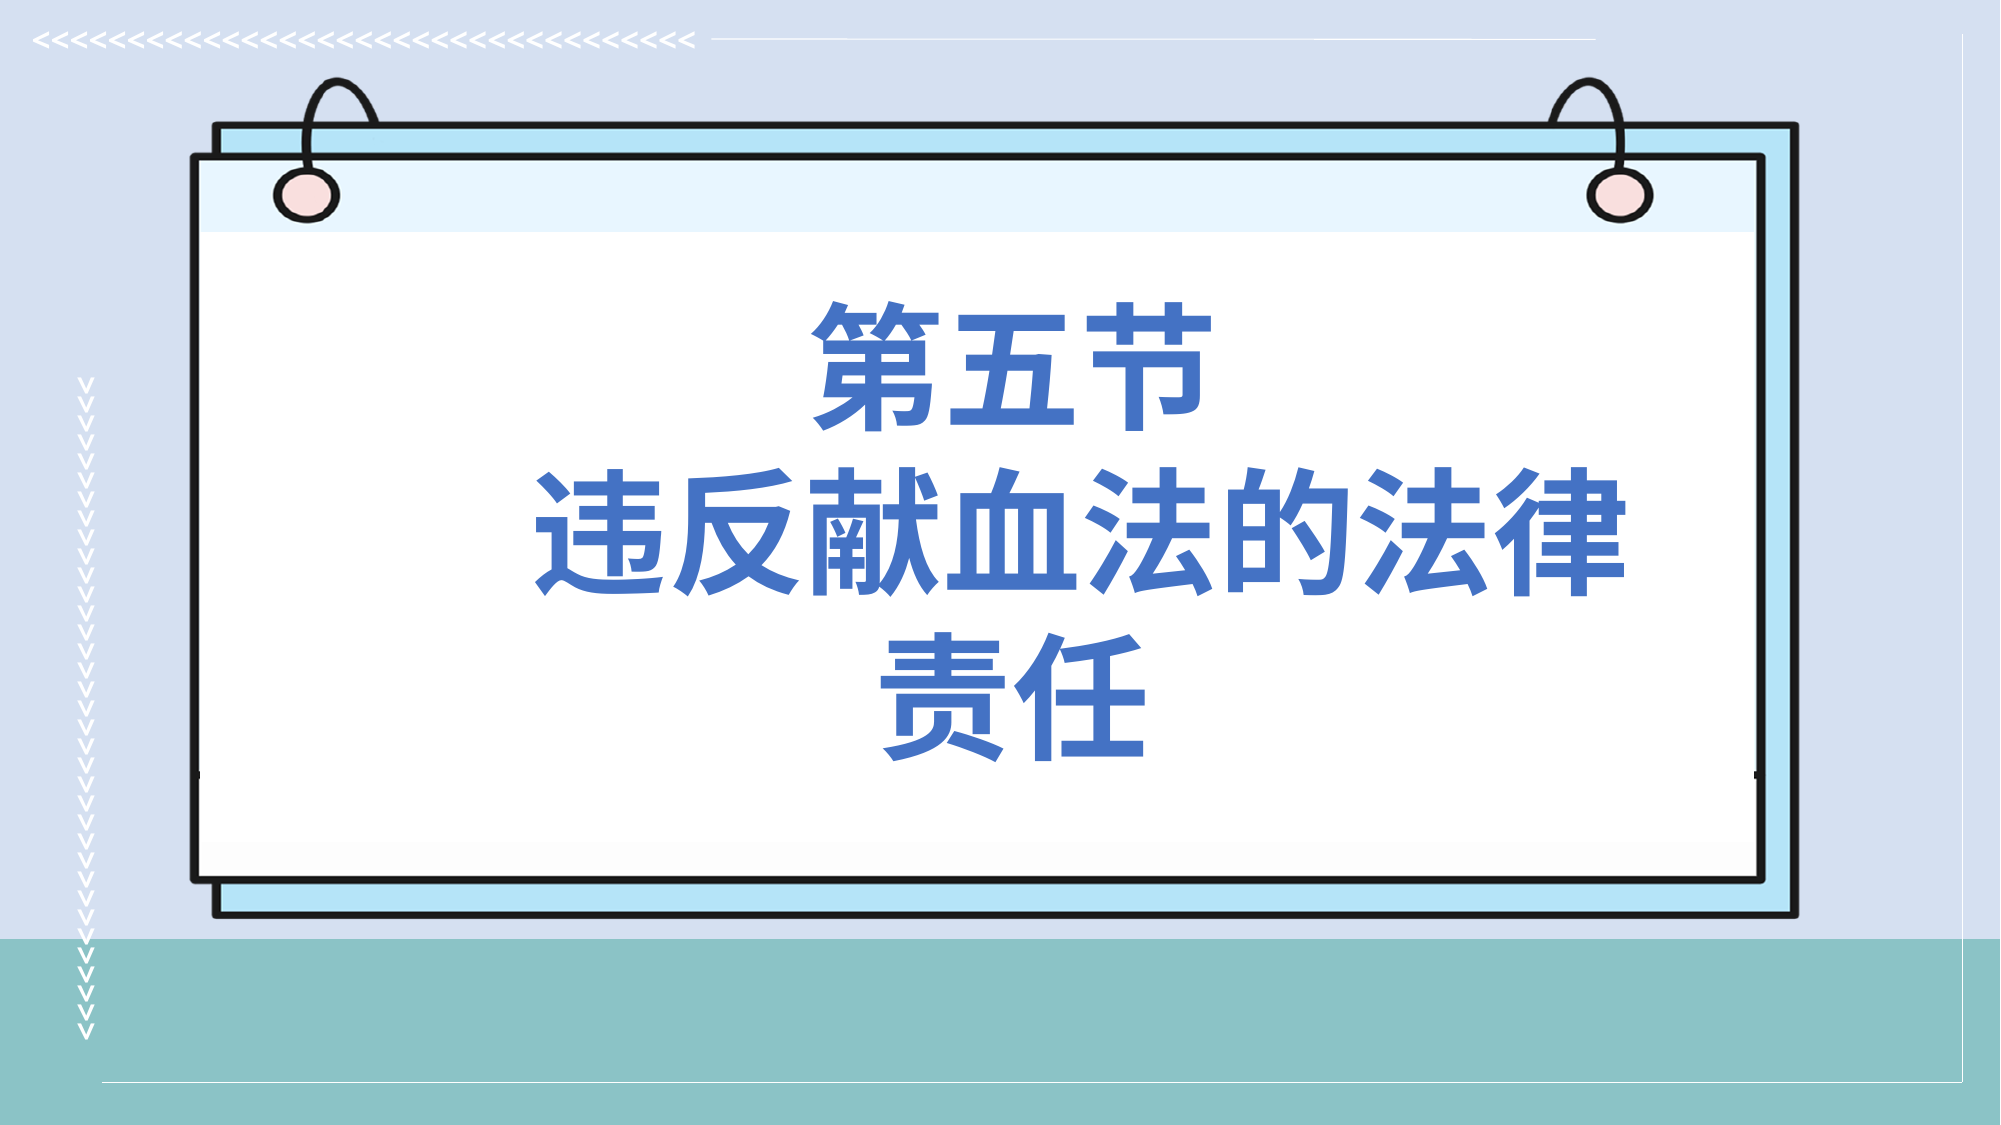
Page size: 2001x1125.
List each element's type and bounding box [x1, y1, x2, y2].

picture [107, 37, 1841, 947]
